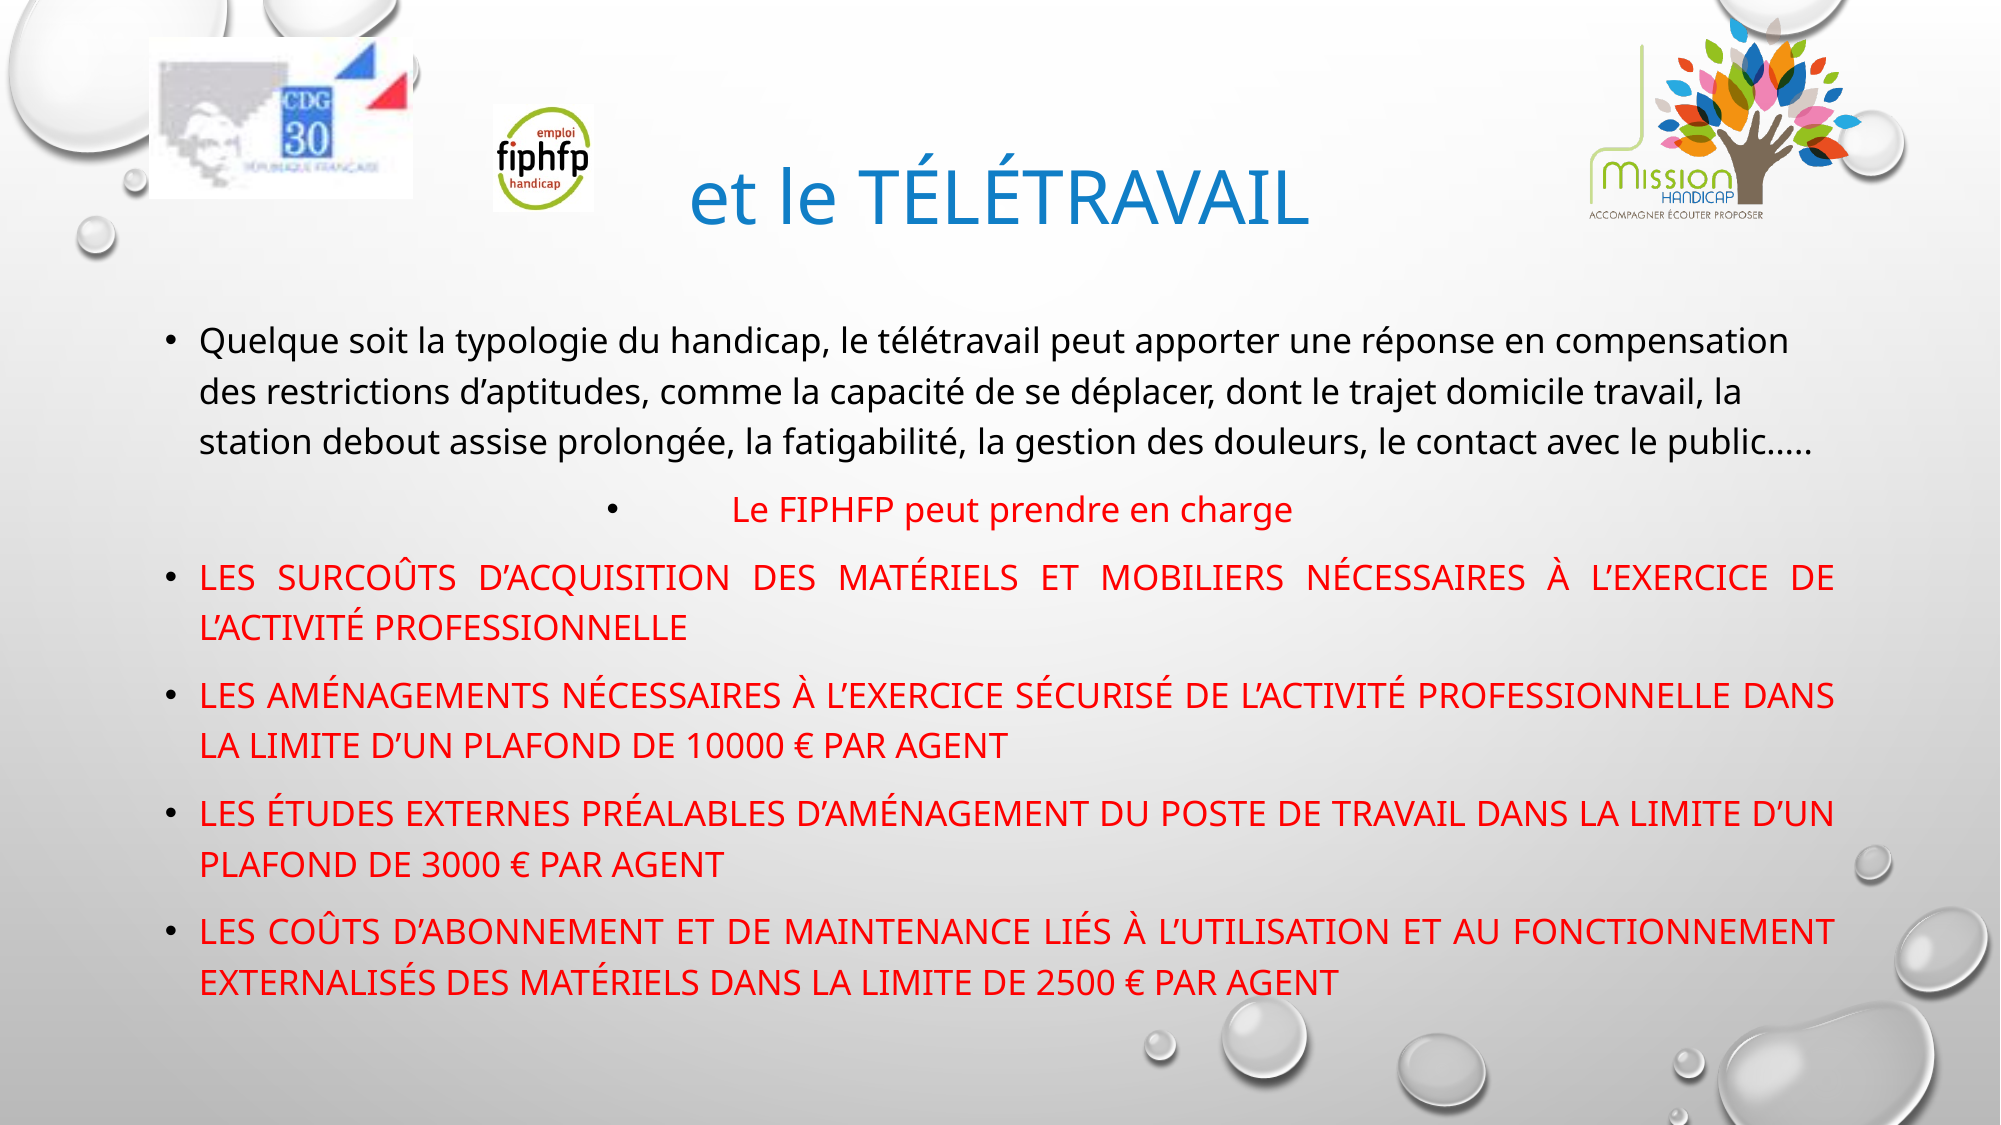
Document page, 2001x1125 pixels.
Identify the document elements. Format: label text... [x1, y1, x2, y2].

title et le Télétravail [149, 101, 1851, 300]
picture [0, 0, 2000, 1125]
list Quelque soit la typologie du handicap, le télétravail peut apporter une réponse en compensation des restrictions d’aptitudes, comme la capacité de se déplacer, dont le trajet domicile travail, la station debout assise prolongée, la fatigabilité, la gestion des douleurs, le contact avec le public….. Le FIPHFP peut prendre en charge Les surcoûts d’acquisition des matériels et mobiliers nécessaires à l’exercice de l’activité professionnelle Les aménagements nécessaires à l’exercice sécurisé de l’activité professionnelle dans la limite d’un plafond de 10000 € par agent Les études externes préalables d’aménagement du poste de travail dans la limite d’un plafond de 3000 € par agent Les coûts d’abonnement et de maintenance liés à l’utilisation et au fonctionnement externalisés des matériels dans la limite de 2500 € par agent [149, 302, 1850, 1042]
